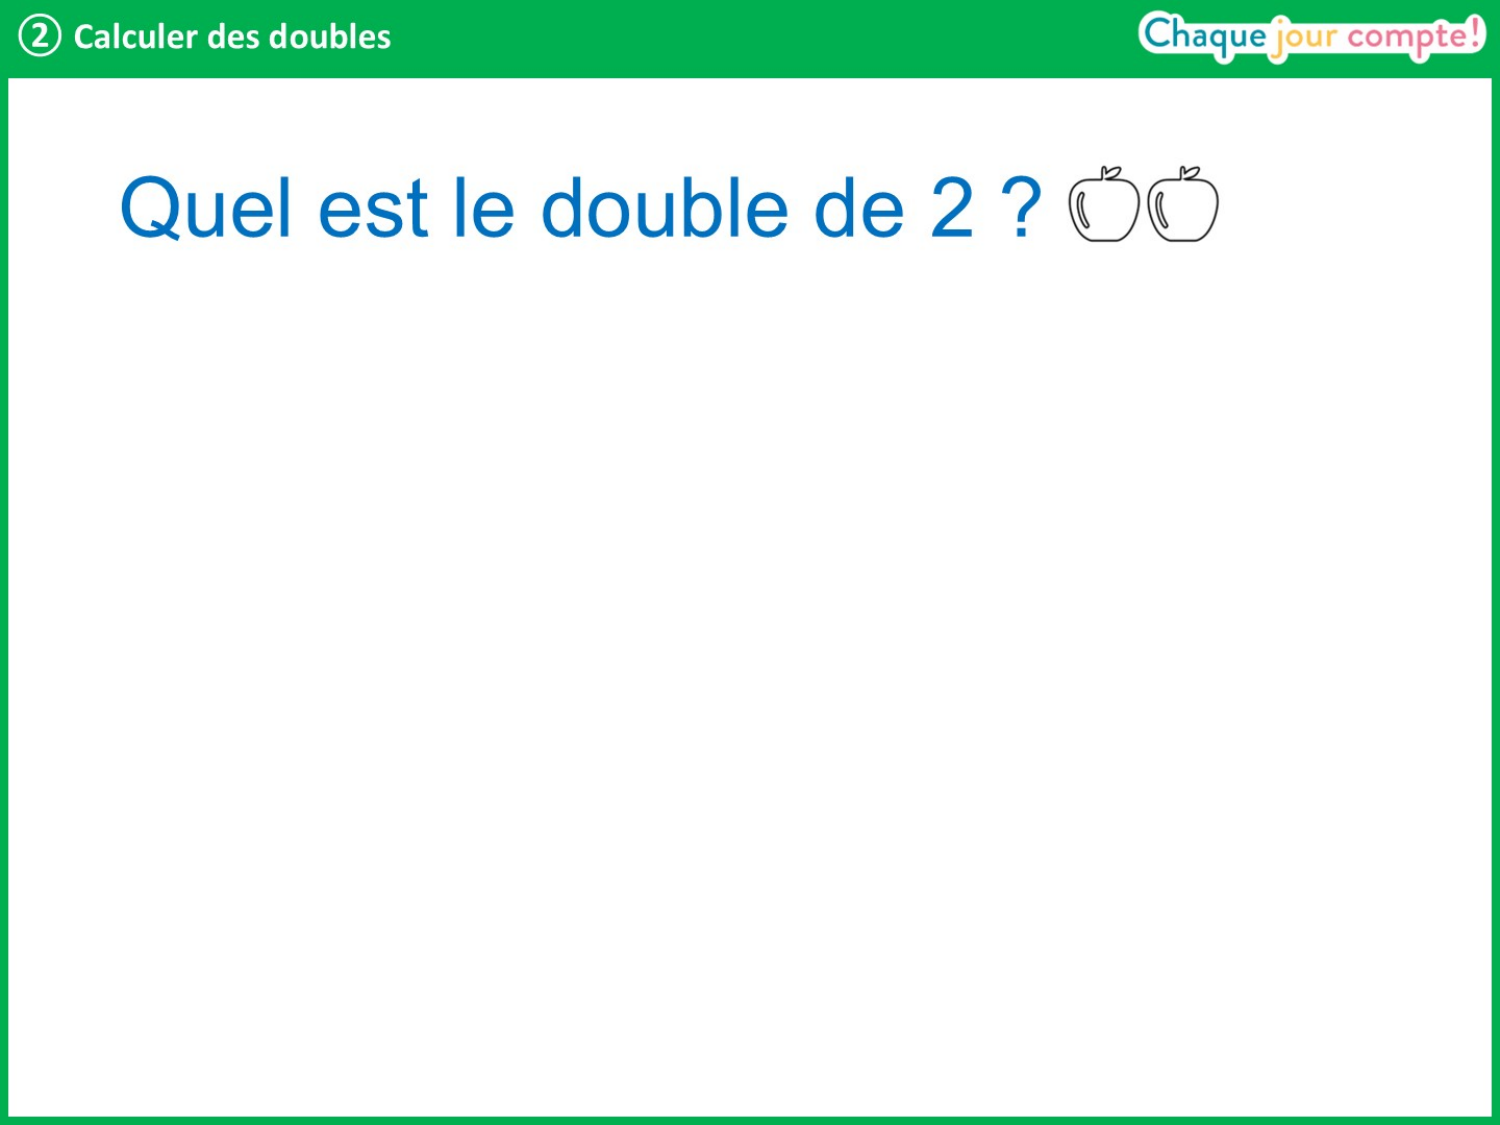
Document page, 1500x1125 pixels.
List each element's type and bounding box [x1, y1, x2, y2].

list [0, 0, 1500, 1125]
